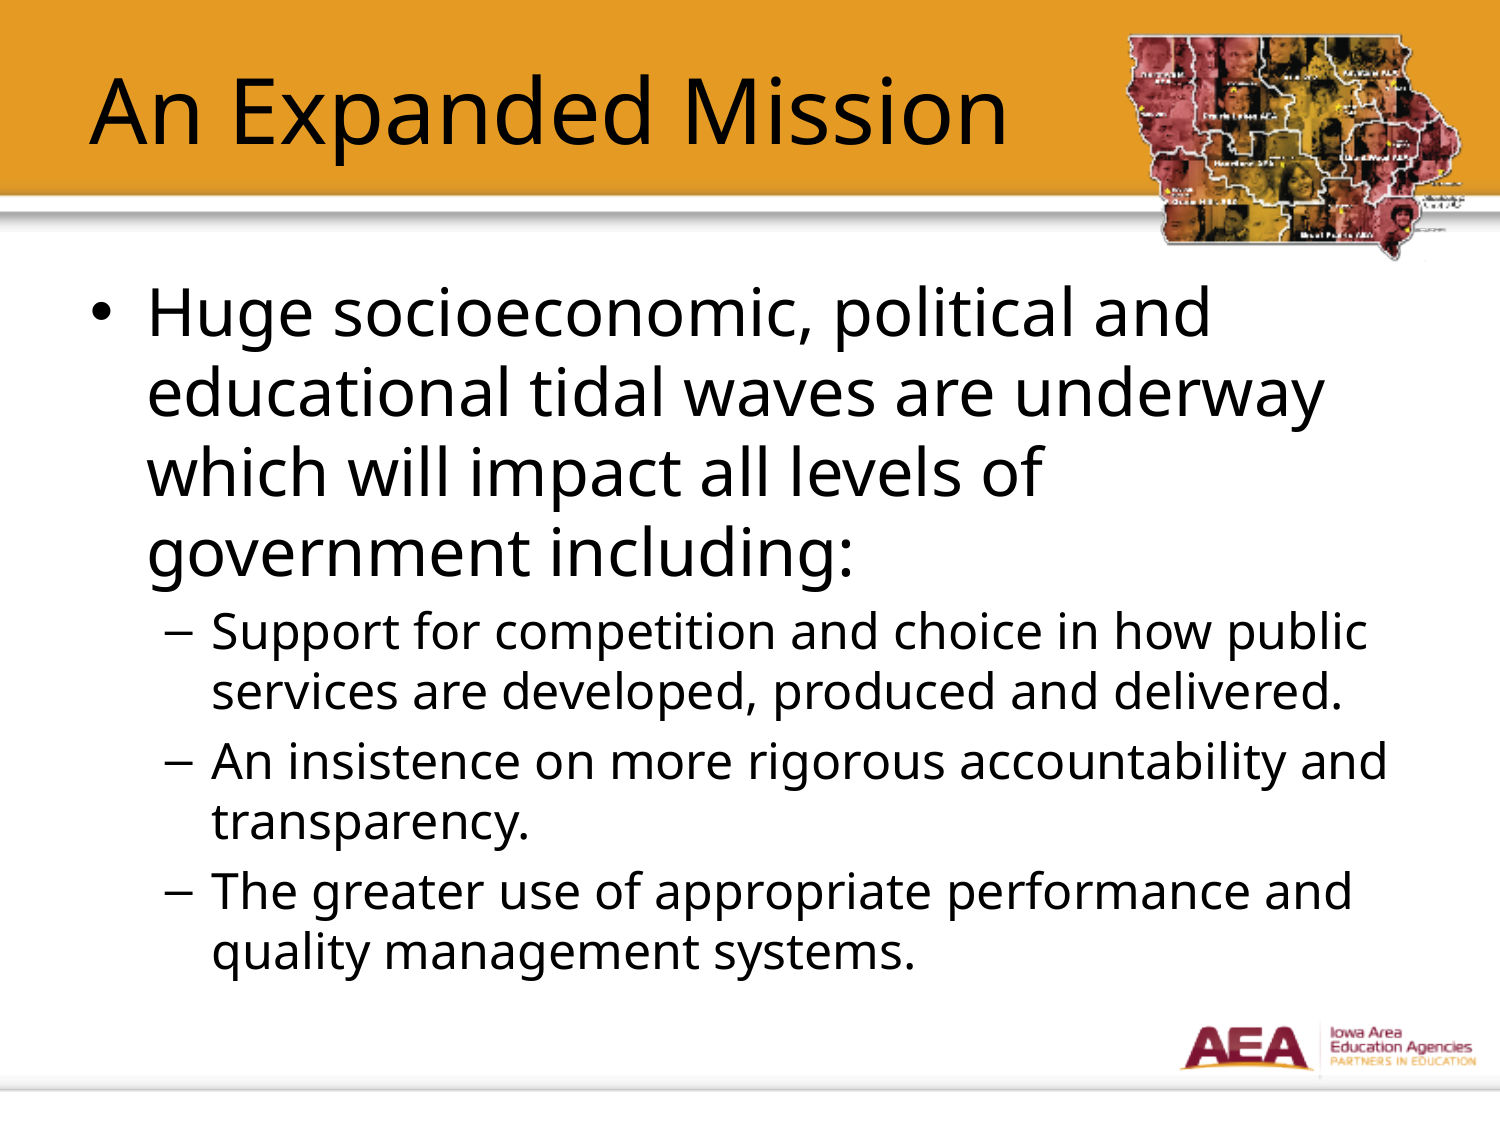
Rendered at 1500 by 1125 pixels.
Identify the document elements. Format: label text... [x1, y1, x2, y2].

picture [0, 0, 1500, 1125]
title An Expanded Mission [75, 45, 1425, 233]
list Huge socioeconomic, political and educational tidal waves are underway which will impact all levels of government including: Support for competition and choice in how public services are developed, produced and delivered. An insistence on more rigorous accountability and transparency. The greater use of appropriate performance and quality management systems. [75, 262, 1425, 1005]
